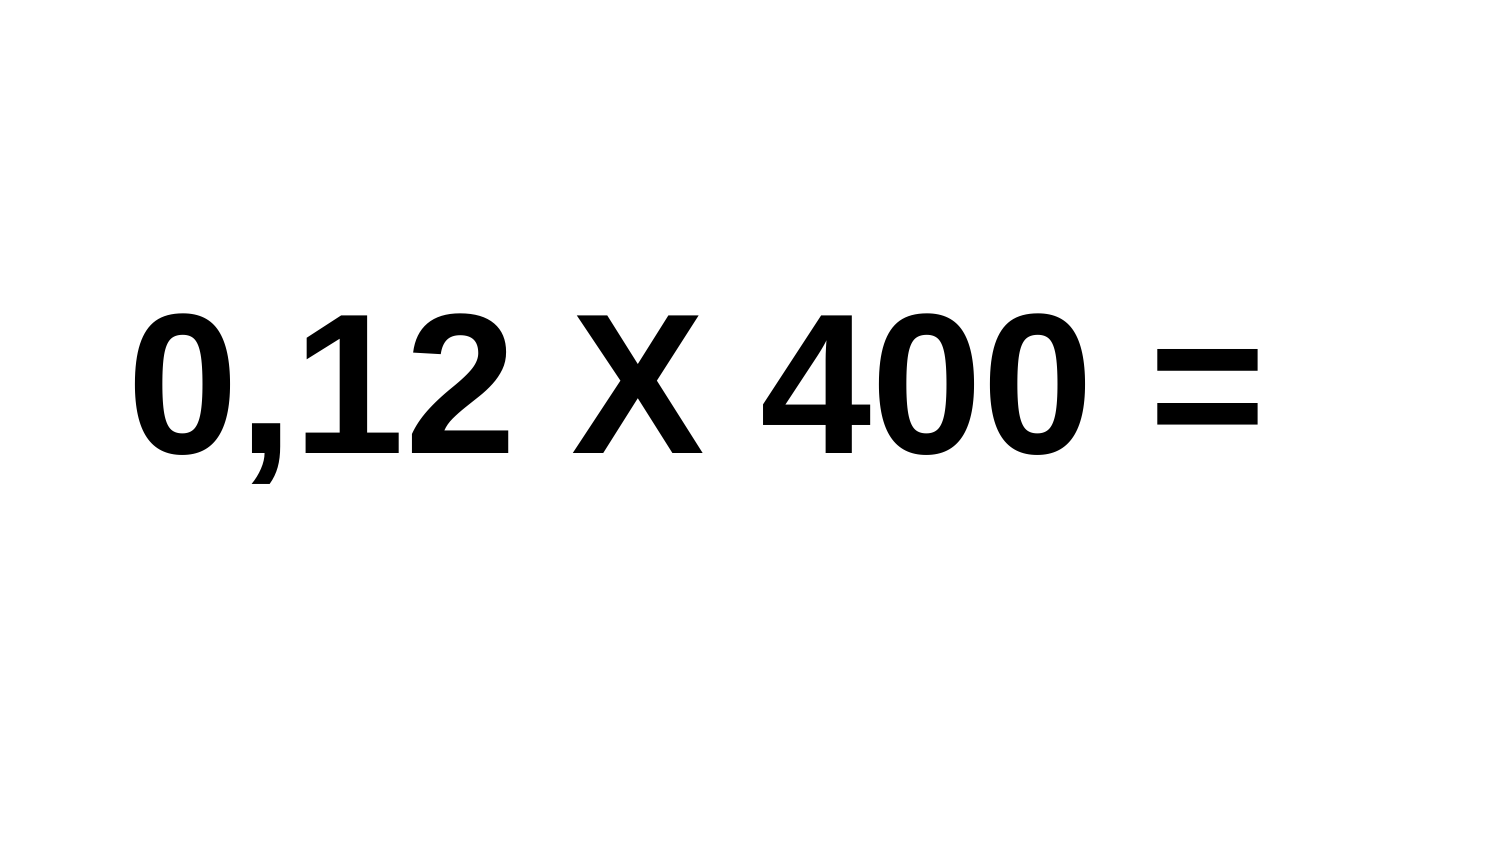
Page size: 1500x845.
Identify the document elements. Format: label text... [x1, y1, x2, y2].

text_box 0,12 X 400 = [112, 318, 1388, 509]
